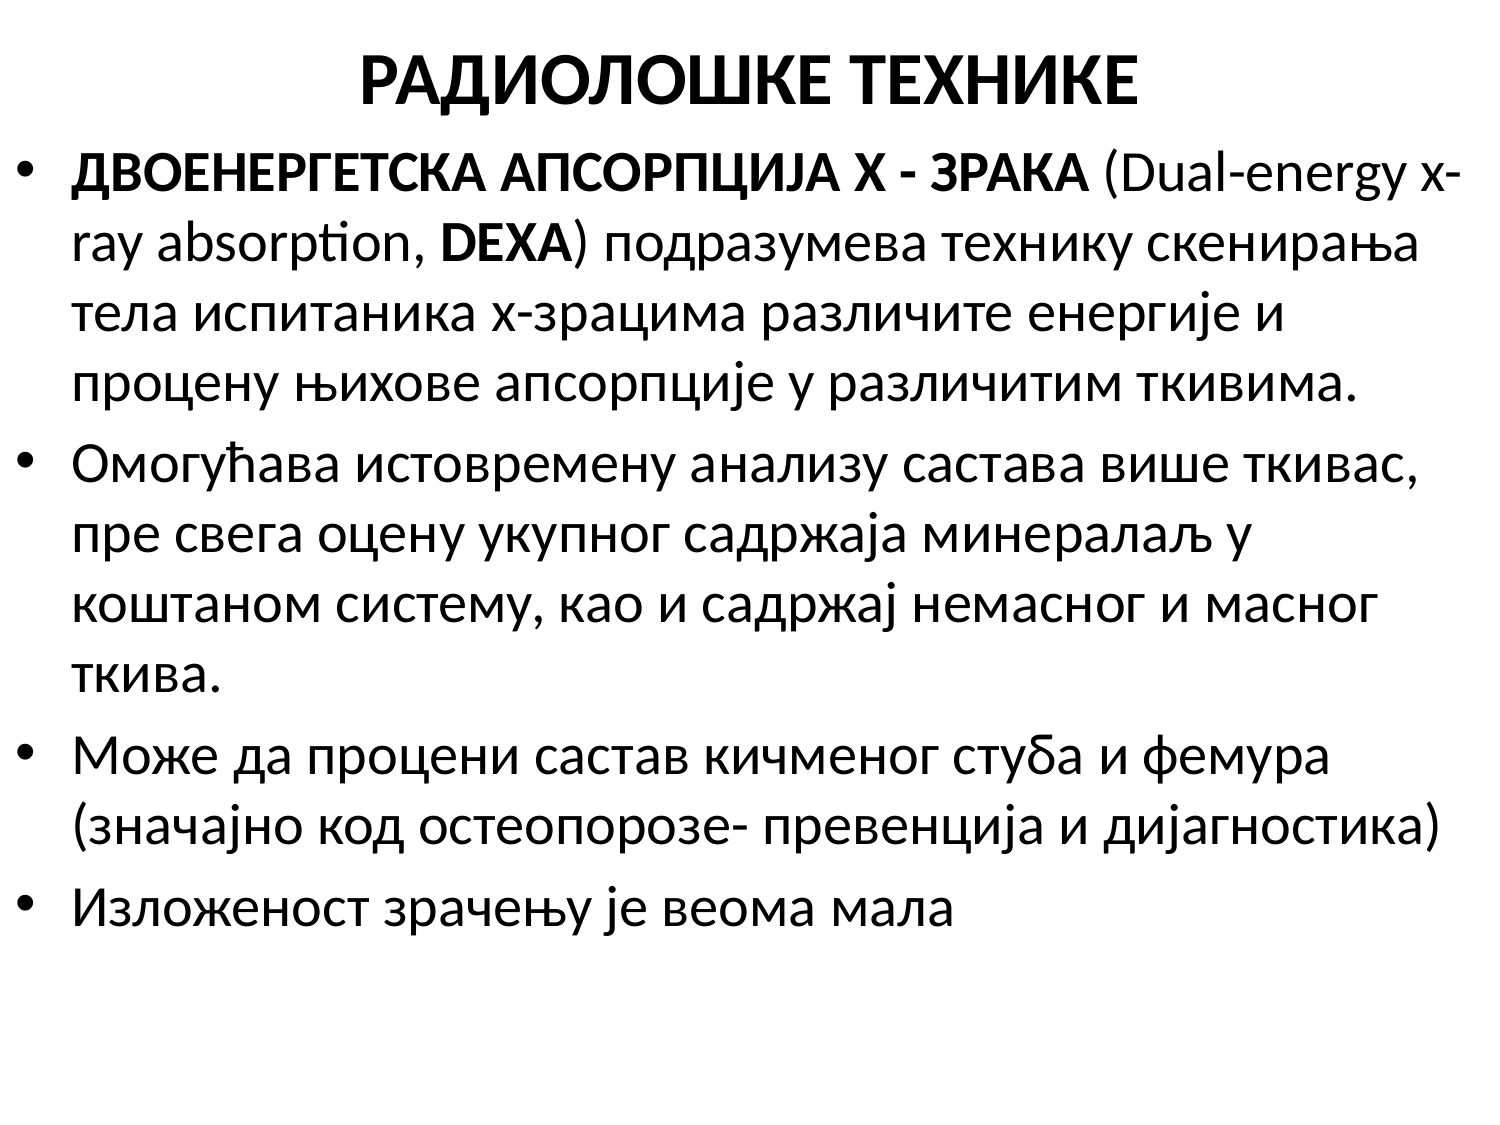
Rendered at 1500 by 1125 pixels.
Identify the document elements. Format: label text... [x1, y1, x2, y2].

list ДВОЕНЕРГЕТСКА АПСОРПЦИЈA Х - ЗРАКА (Dual-energy x- ray absorption, DEXA) подразумева технику скенирања тела испитаника х-зрацима различите енергије и процену њихове апсорпције у различитим ткивима. Омогућава истовремену анализу састава више ткивас, пре свега оцену укупног садржаја минералаљ у коштаном систему, као и садржај немасног и масног ткива. Може да процени састав кичменог стуба и фемура (значајно код остеопорозе- превенција и дијагностика) Изложеност зрачењу је веома мала [0, 125, 1500, 1125]
title РАДИОЛОШКЕ ТЕХНИКЕ [0, 0, 1500, 125]
